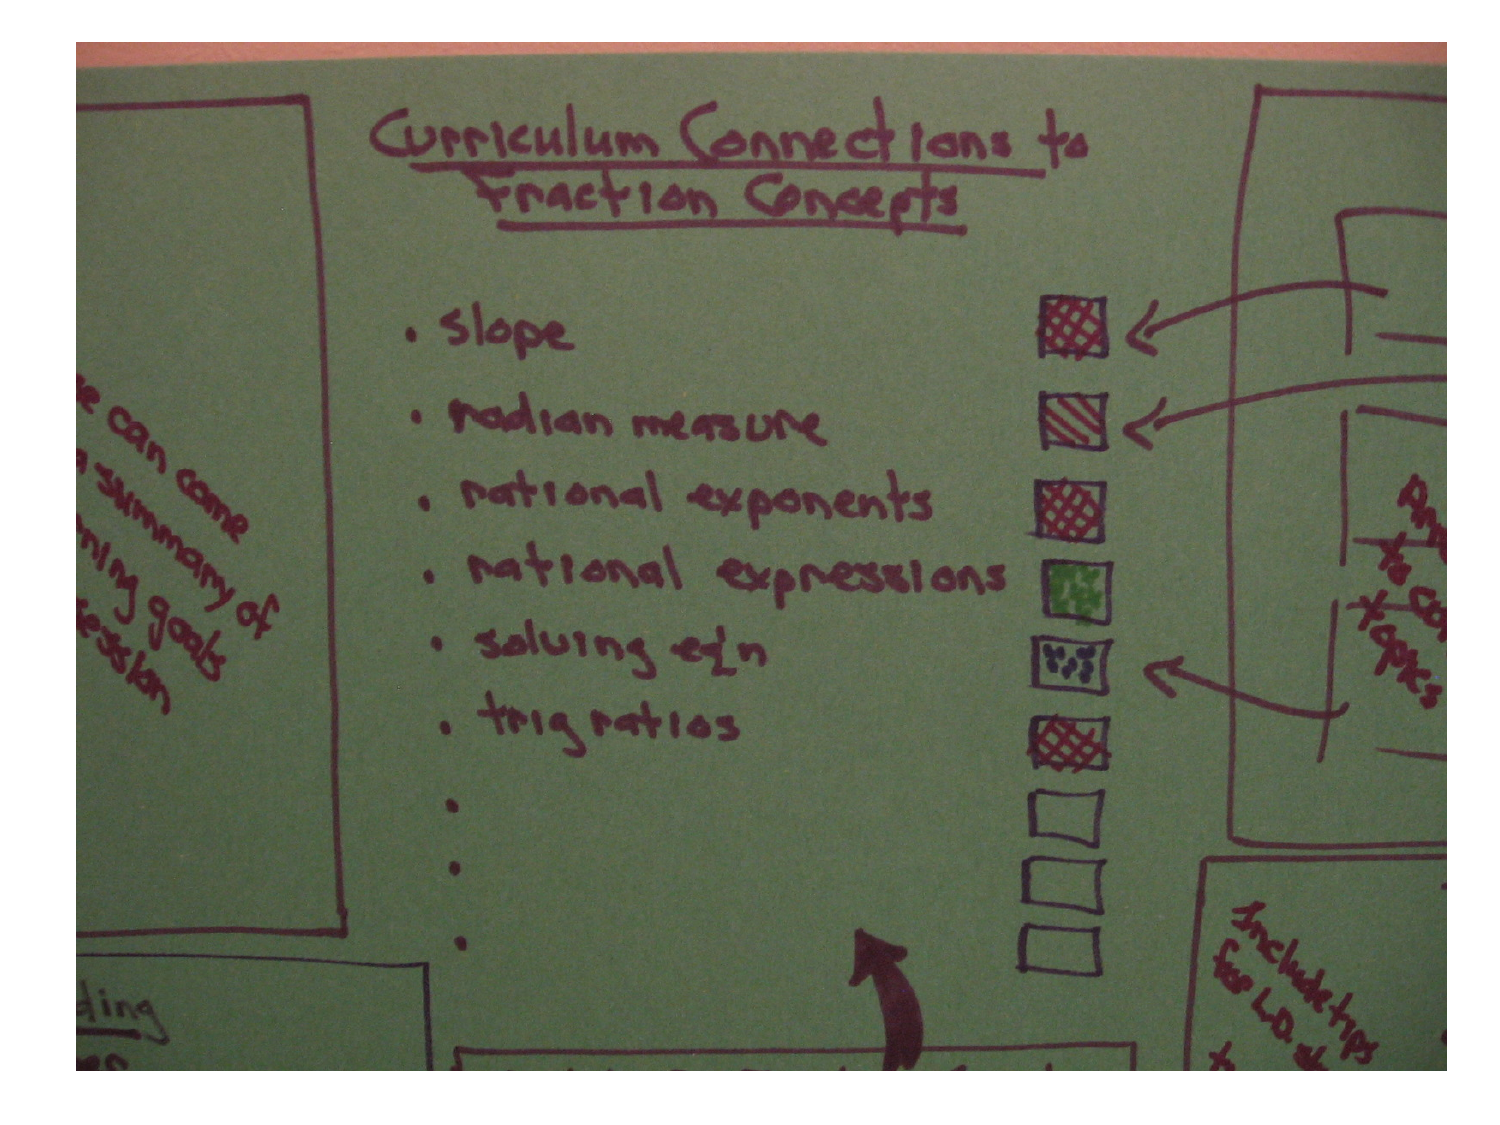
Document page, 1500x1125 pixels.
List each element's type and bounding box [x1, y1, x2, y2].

list [76, 42, 1448, 1071]
